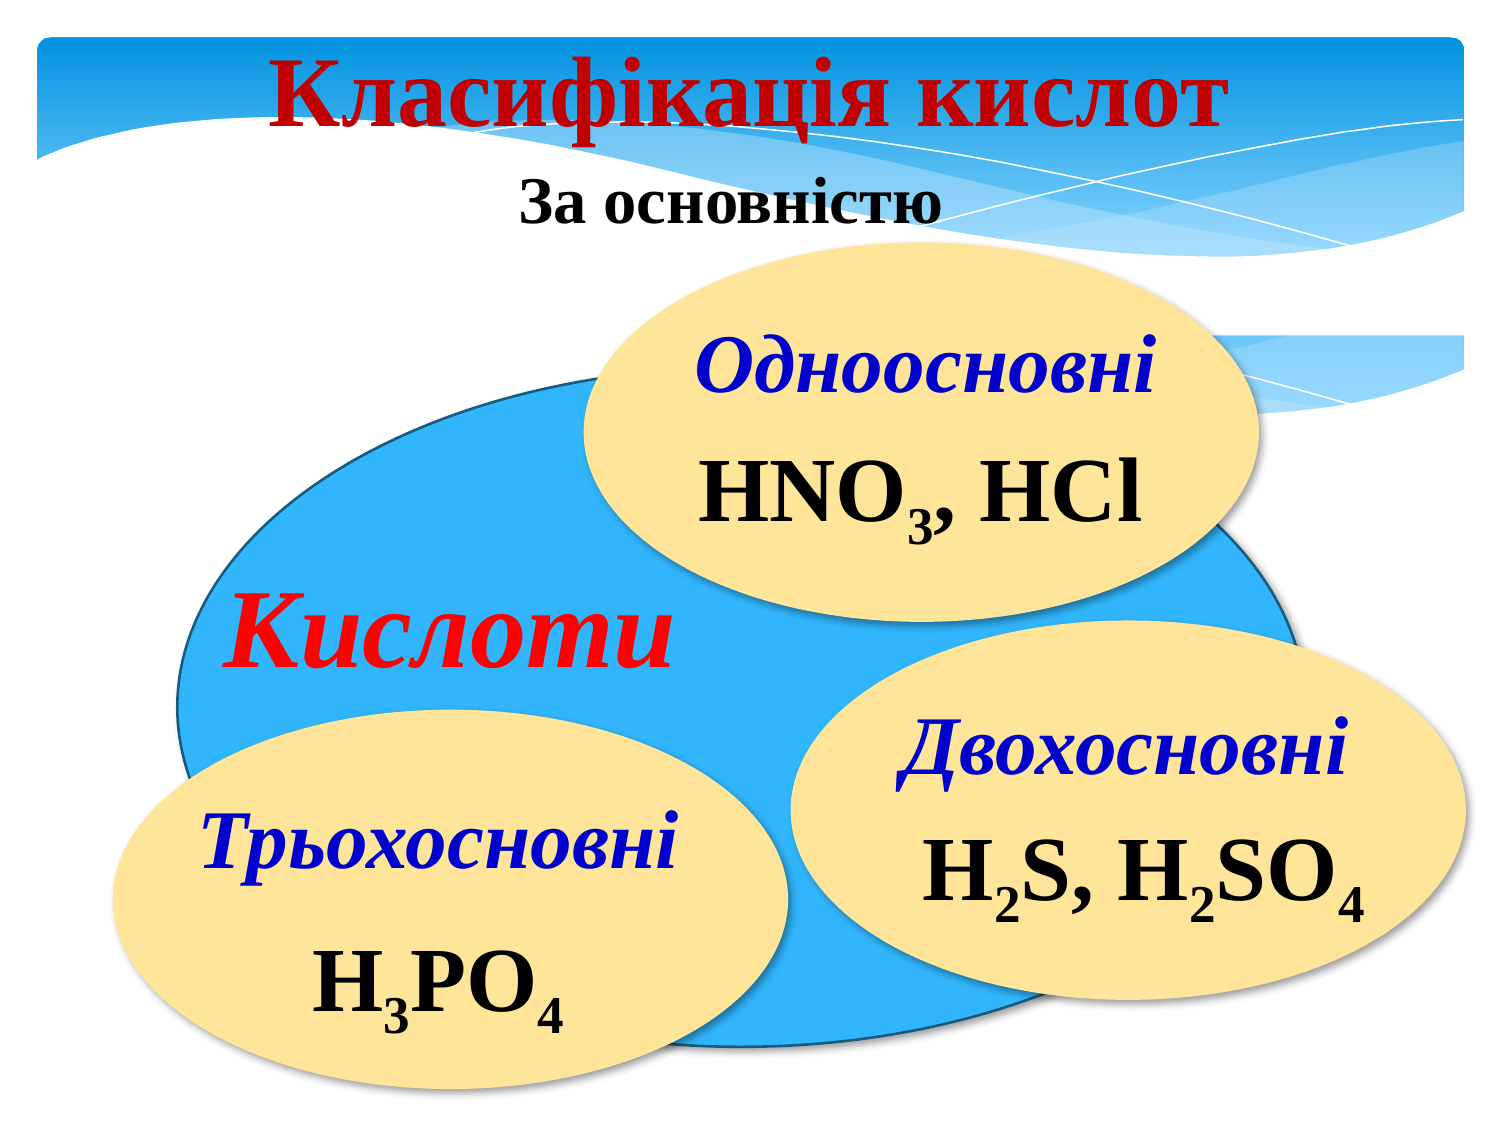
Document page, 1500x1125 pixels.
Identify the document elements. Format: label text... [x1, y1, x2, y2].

text_box Класифікація кислот [253, 19, 1255, 156]
text_box [906, 621, 1350, 668]
text_box Одноосновні [679, 287, 1177, 411]
text_box Кислоти [206, 527, 695, 689]
text_box [263, 378, 622, 527]
text_box [706, 243, 1137, 287]
text_box [177, 531, 1296, 1047]
text_box HNO3, HCl [679, 404, 1162, 539]
text_box H3PO4 [292, 893, 585, 1029]
text_box Двохосновні [887, 668, 1388, 793]
text_box За основністю [503, 148, 963, 245]
text_box [113, 785, 788, 1089]
text_box Трьохосновні [182, 763, 733, 888]
text_box H2S, H2SO4 [899, 782, 1388, 917]
text_box [217, 710, 684, 763]
text_box [584, 301, 1258, 621]
text_box [791, 678, 1465, 999]
